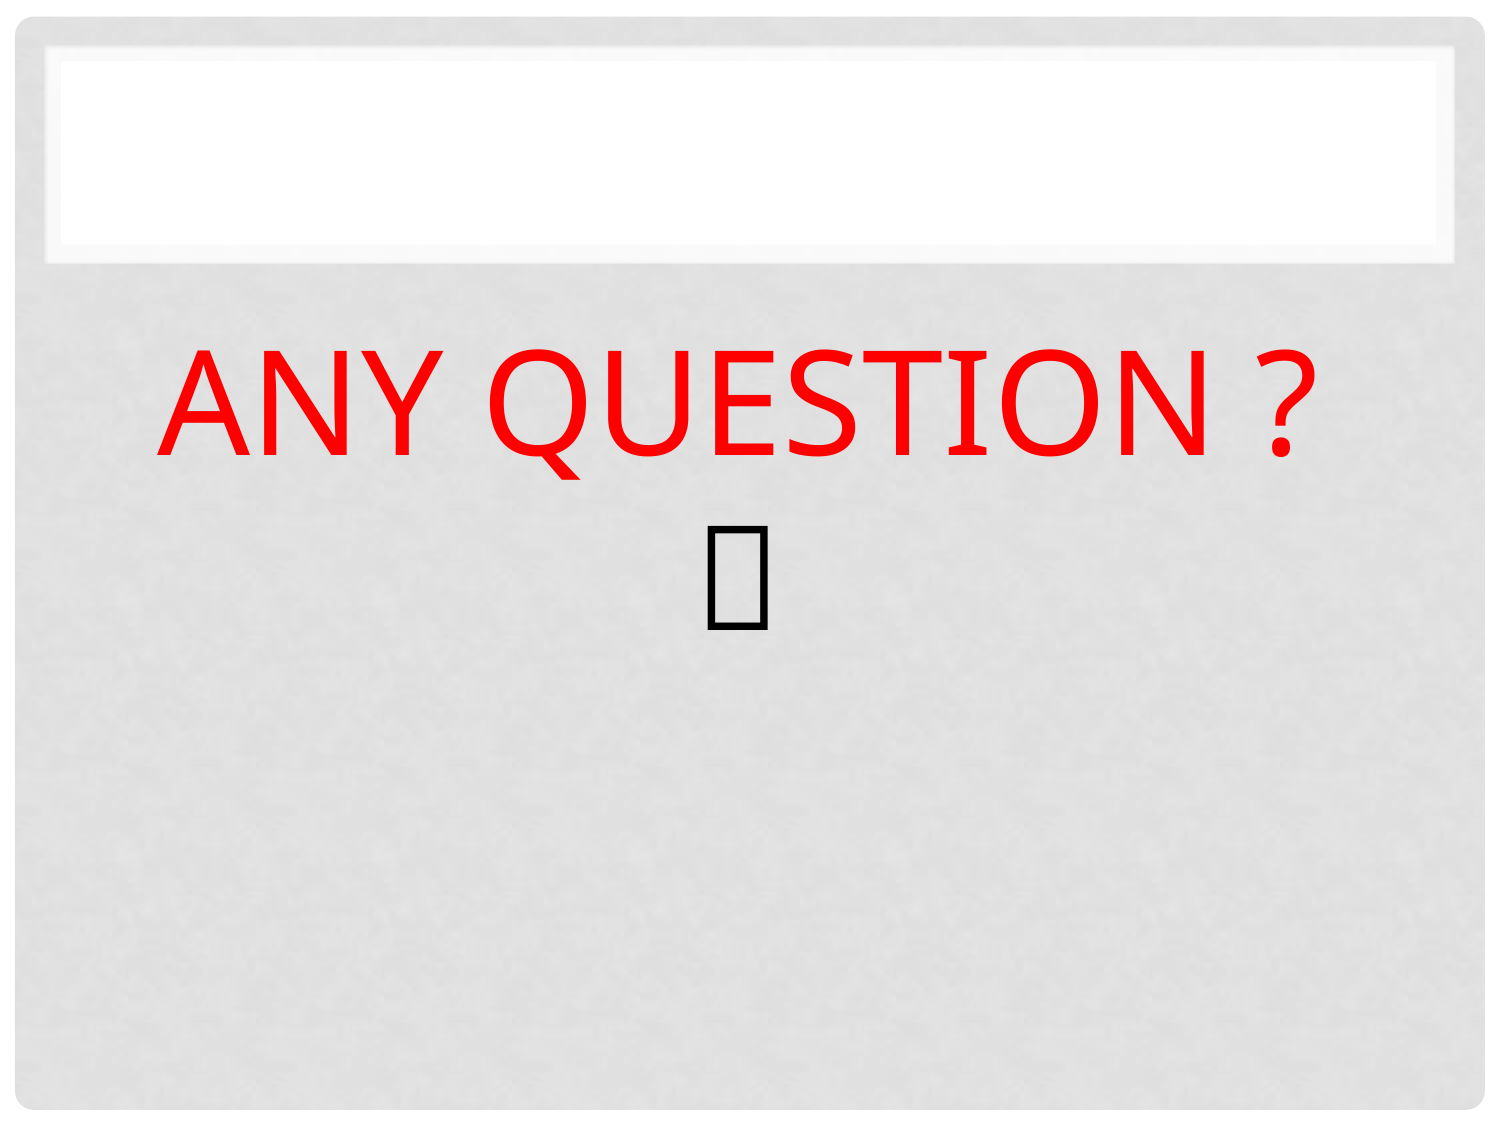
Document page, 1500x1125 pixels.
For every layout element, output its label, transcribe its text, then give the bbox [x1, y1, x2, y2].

text_box ANY QUESTION ?  [88, 302, 1388, 668]
